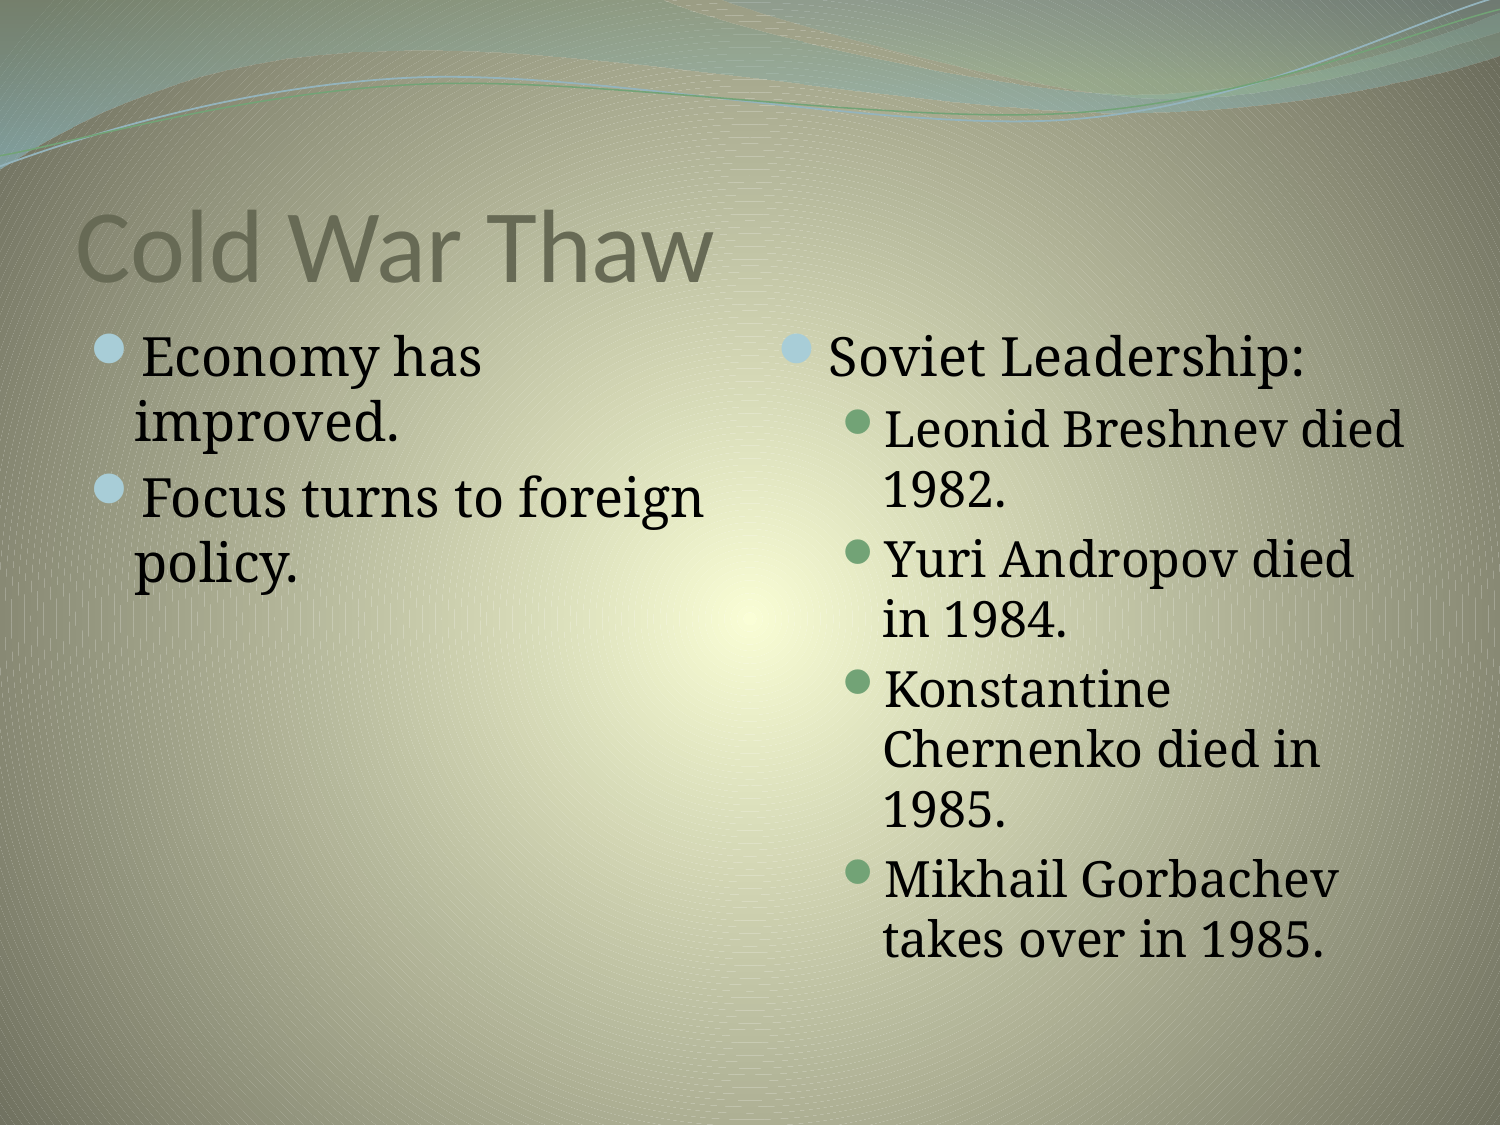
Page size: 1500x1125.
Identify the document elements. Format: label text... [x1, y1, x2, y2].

list Soviet Leadership: Leonid Breshnev died 1982. Yuri Andropov died in 1984. Konstantine Chernenko died in 1985. Mikhail Gorbachev takes over in 1985. [762, 314, 1425, 1043]
title Cold War Thaw [75, 115, 1425, 303]
list Economy has improved. Focus turns to foreign policy. [75, 314, 738, 1043]
